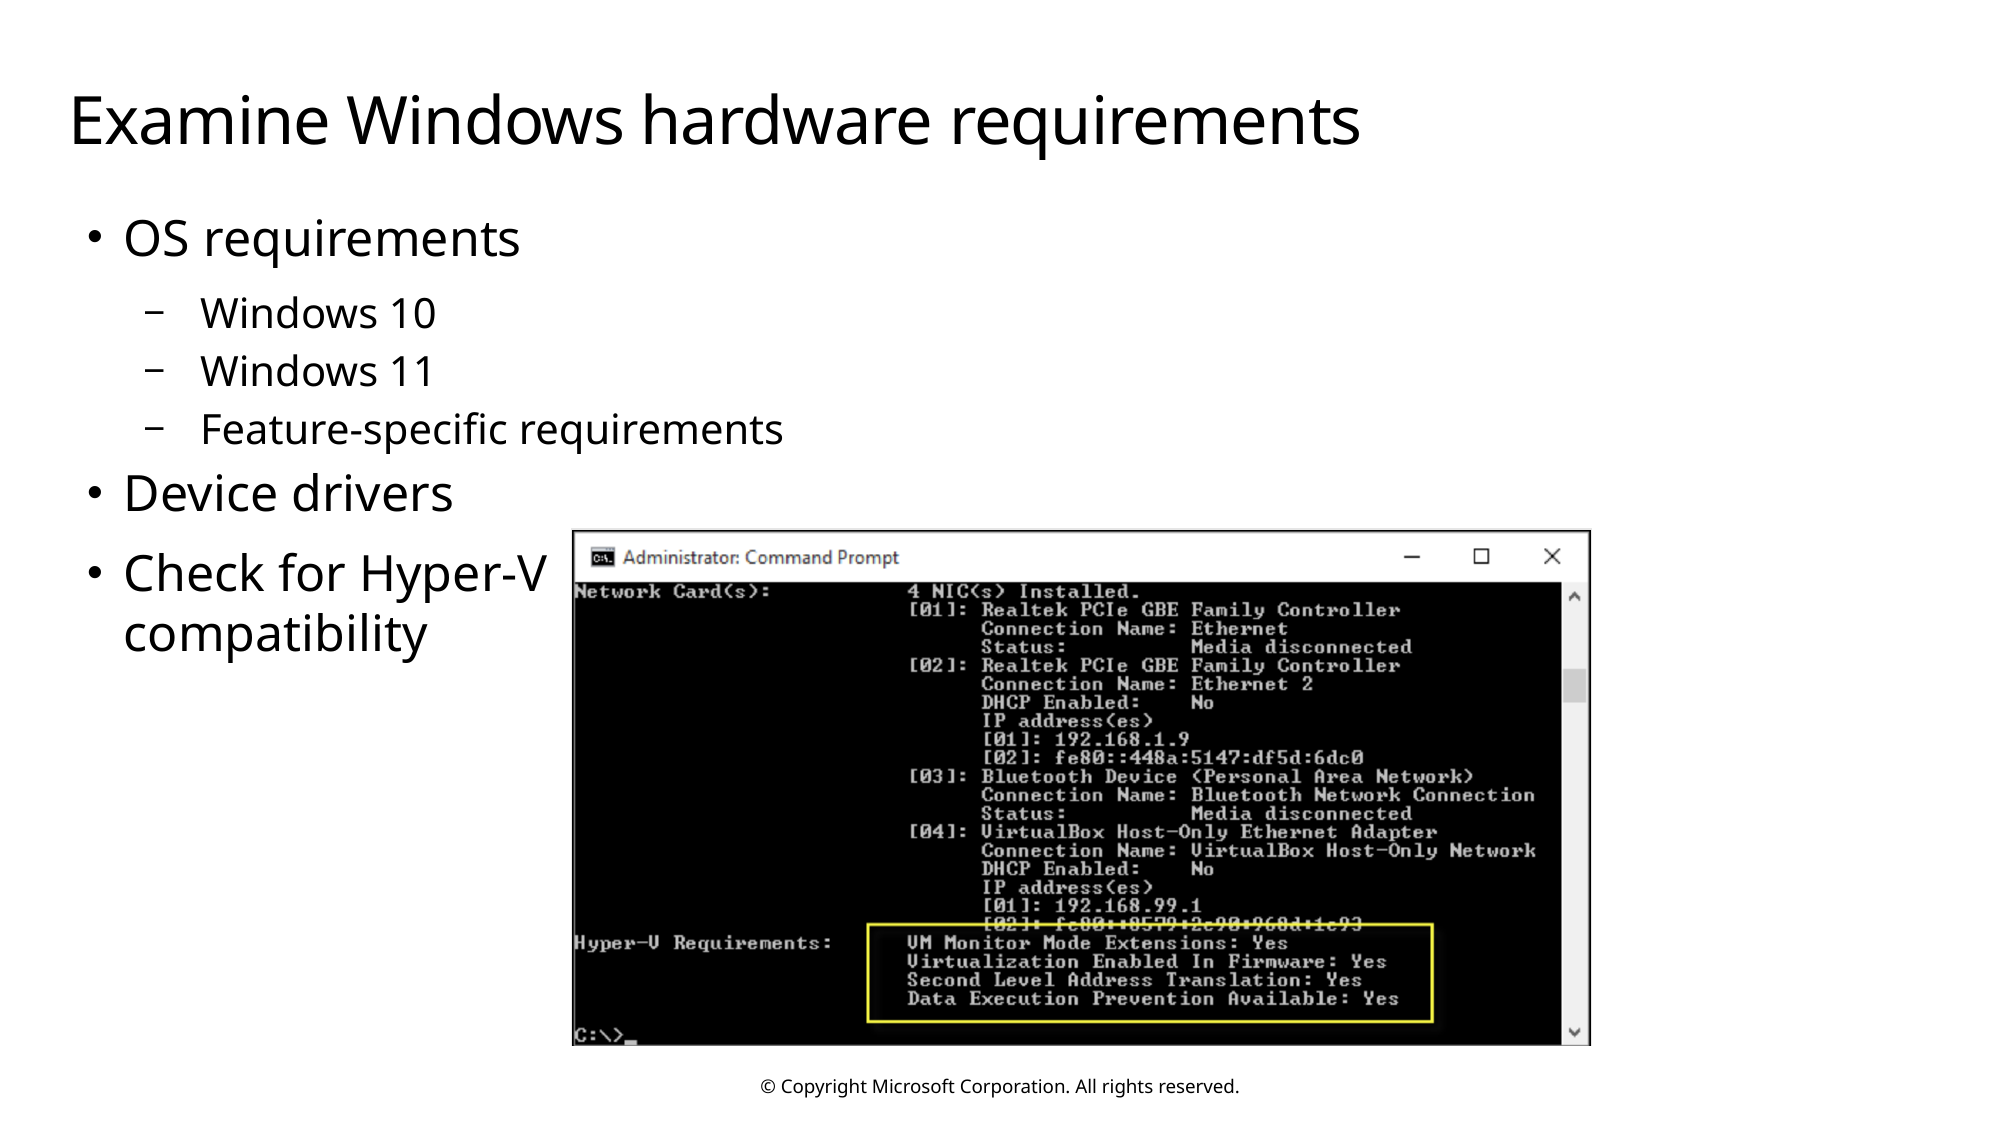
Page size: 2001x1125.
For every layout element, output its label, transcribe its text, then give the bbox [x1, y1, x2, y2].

picture [570, 527, 1592, 1046]
title Examine Windows hardware requirements [68, 72, 1930, 184]
list OS requirements Windows 10 Windows 11 Feature-specific requirements Device drivers Check for Hyper-V compatibility [68, 191, 1930, 688]
